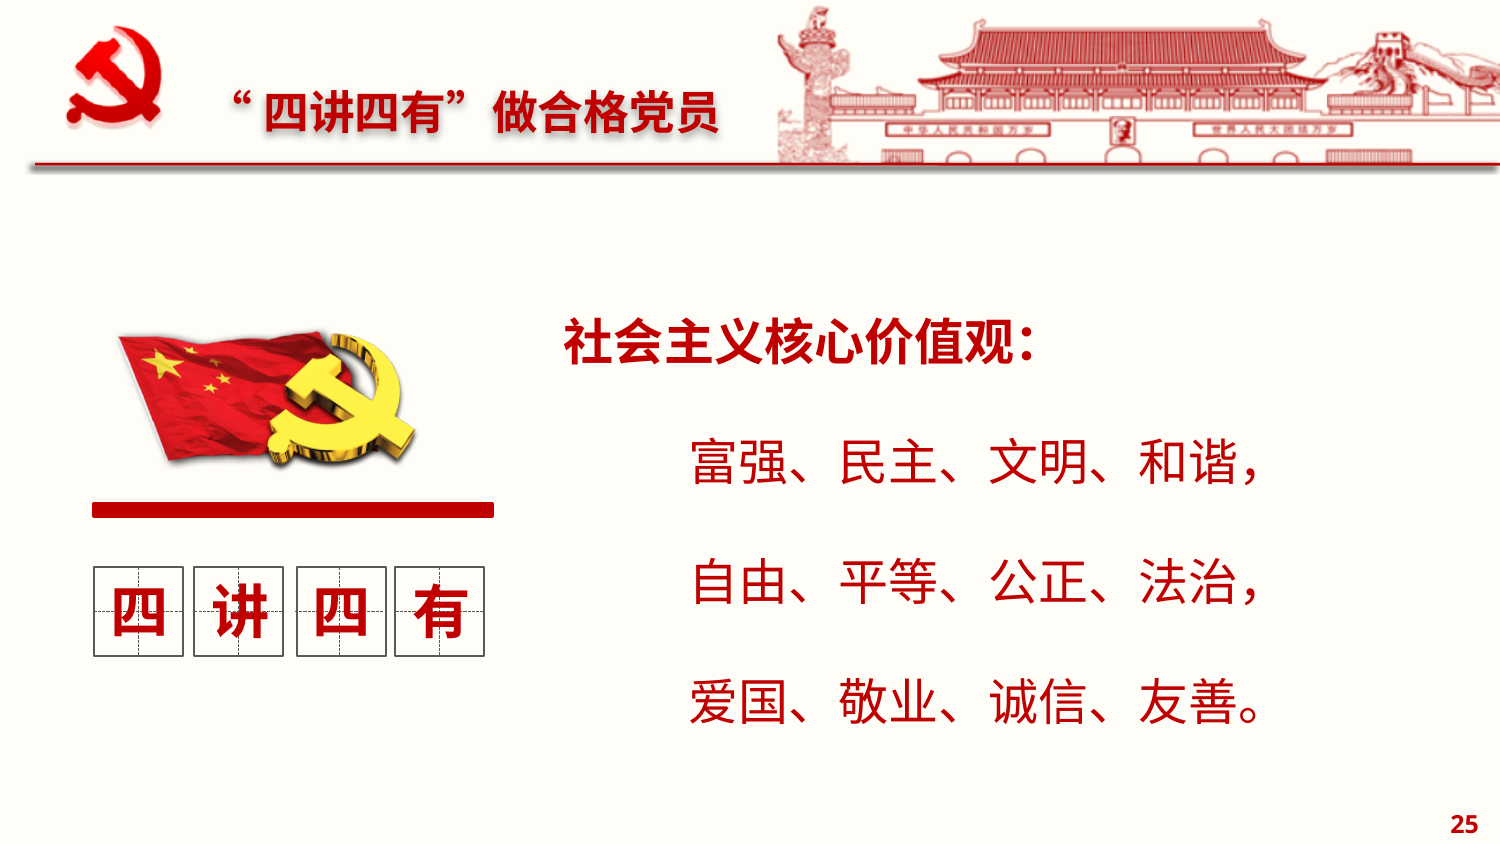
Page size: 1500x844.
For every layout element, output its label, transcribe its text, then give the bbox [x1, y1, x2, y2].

picture [773, 0, 1500, 163]
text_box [93, 567, 485, 657]
text_box “四讲四有”做合格党员 [192, 76, 750, 146]
text_box 社会主义核心价值观： 富强、民主、文明、和谐， 自由、平等、公正、法治， 爱国、敬业、诚信、友善。 [549, 242, 1424, 738]
picture [34, 0, 184, 165]
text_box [113, 325, 421, 474]
text_box [92, 502, 494, 518]
text_box 25 [1394, 803, 1494, 844]
